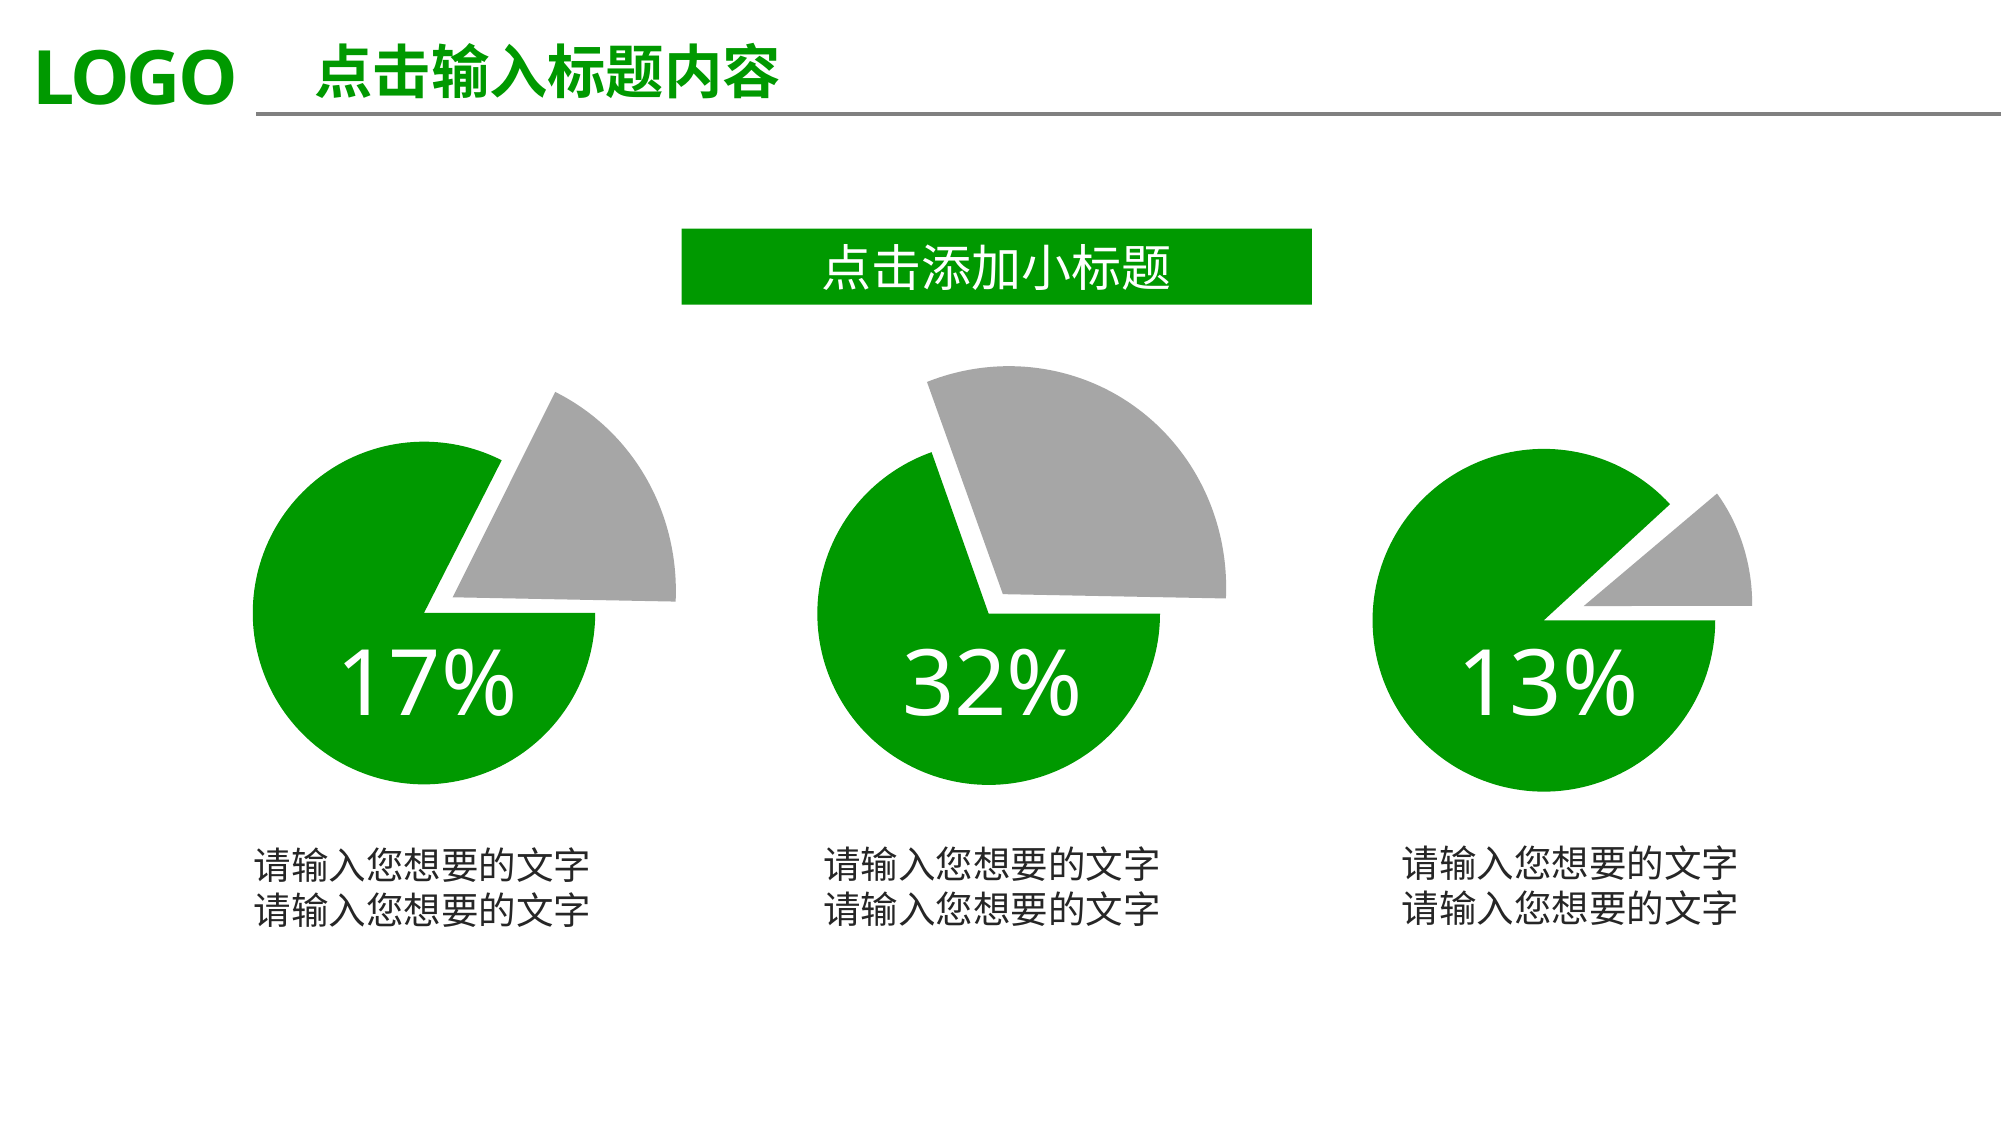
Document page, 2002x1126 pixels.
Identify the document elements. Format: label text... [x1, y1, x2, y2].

text_box [1697, 618, 1718, 702]
text_box 请输入您想要的文字 请输入您想要的文字 [238, 834, 628, 940]
text_box [250, 439, 598, 787]
text_box [925, 364, 1229, 601]
text_box [450, 389, 678, 604]
text_box [1581, 491, 1755, 609]
text_box [815, 450, 1163, 787]
text_box [1370, 446, 1673, 794]
text_box 13% [1442, 616, 1697, 742]
text_box 点击输入标题内容 [277, 27, 818, 113]
text_box 32% [887, 616, 1164, 742]
text_box 请输入您想要的文字 请输入您想要的文字 [1387, 832, 1769, 938]
text_box 17% [321, 616, 571, 742]
text_box 请输入您想要的文字 请输入您想要的文字 [808, 834, 1195, 939]
text_box 点击添加小标题 [680, 227, 1314, 307]
